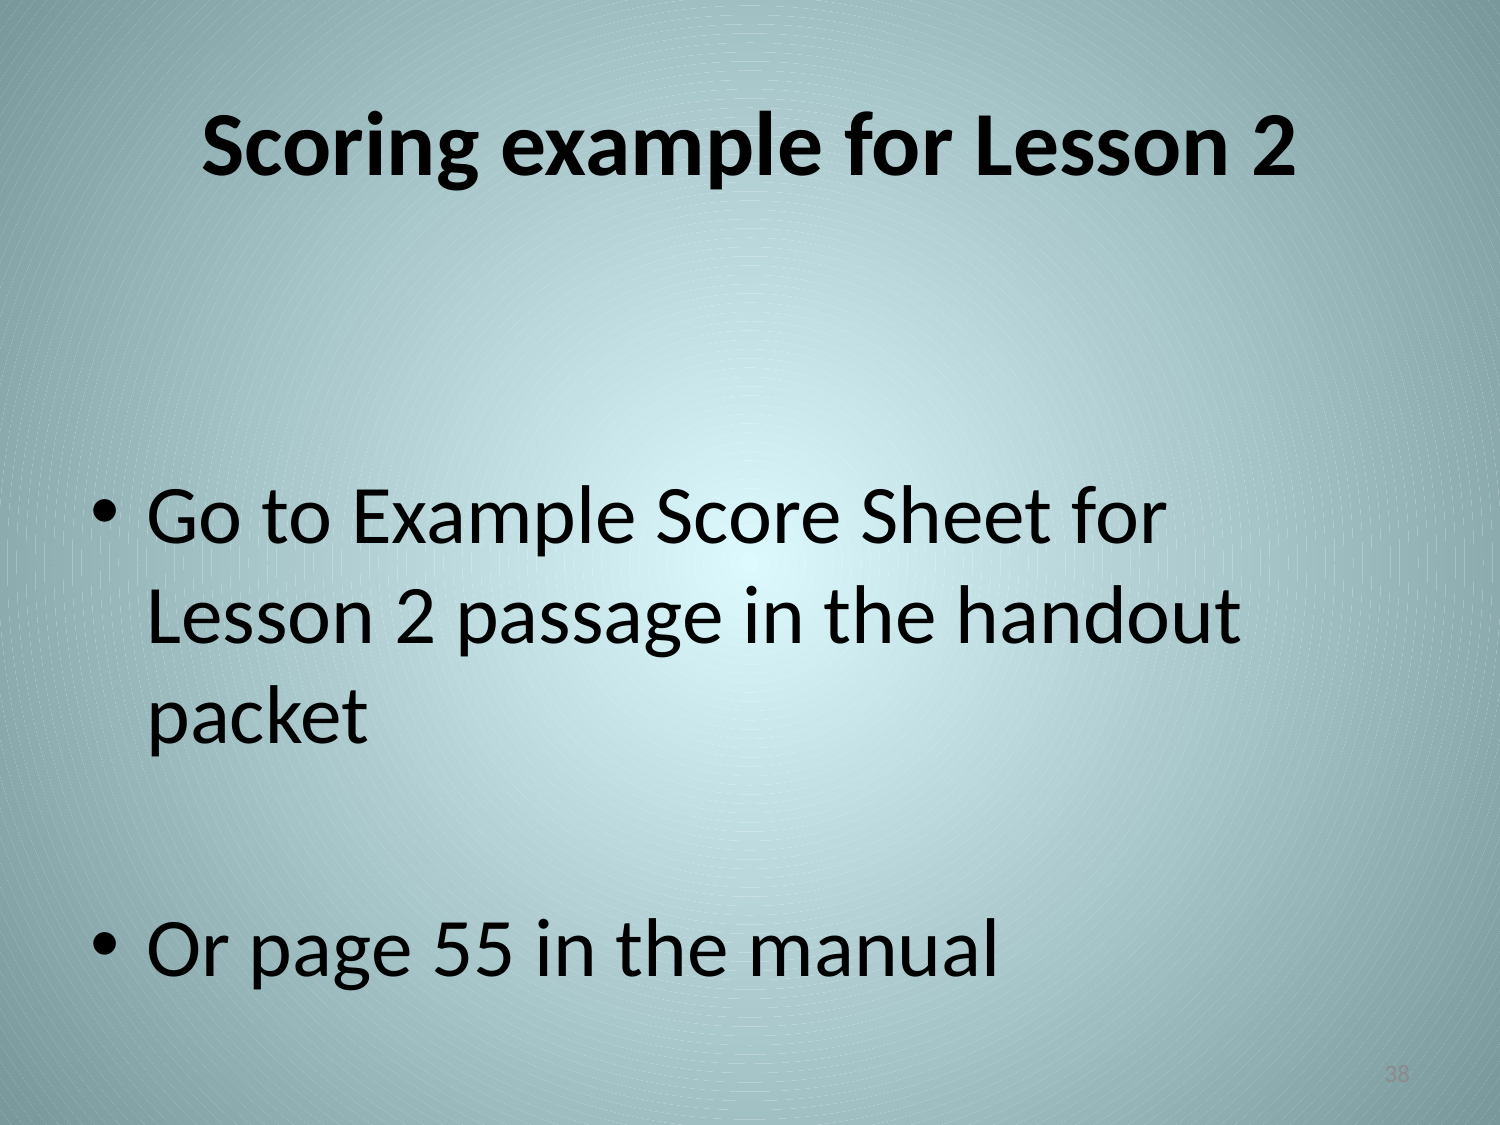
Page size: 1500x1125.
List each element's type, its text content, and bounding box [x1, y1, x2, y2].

slide_number 38 [1074, 1042, 1425, 1103]
title Scoring example for Lesson 2 [75, 45, 1425, 233]
list Go to Example Score Sheet for Lesson 2 passage in the handout packet Or page 55 in the manual [75, 262, 1425, 1005]
